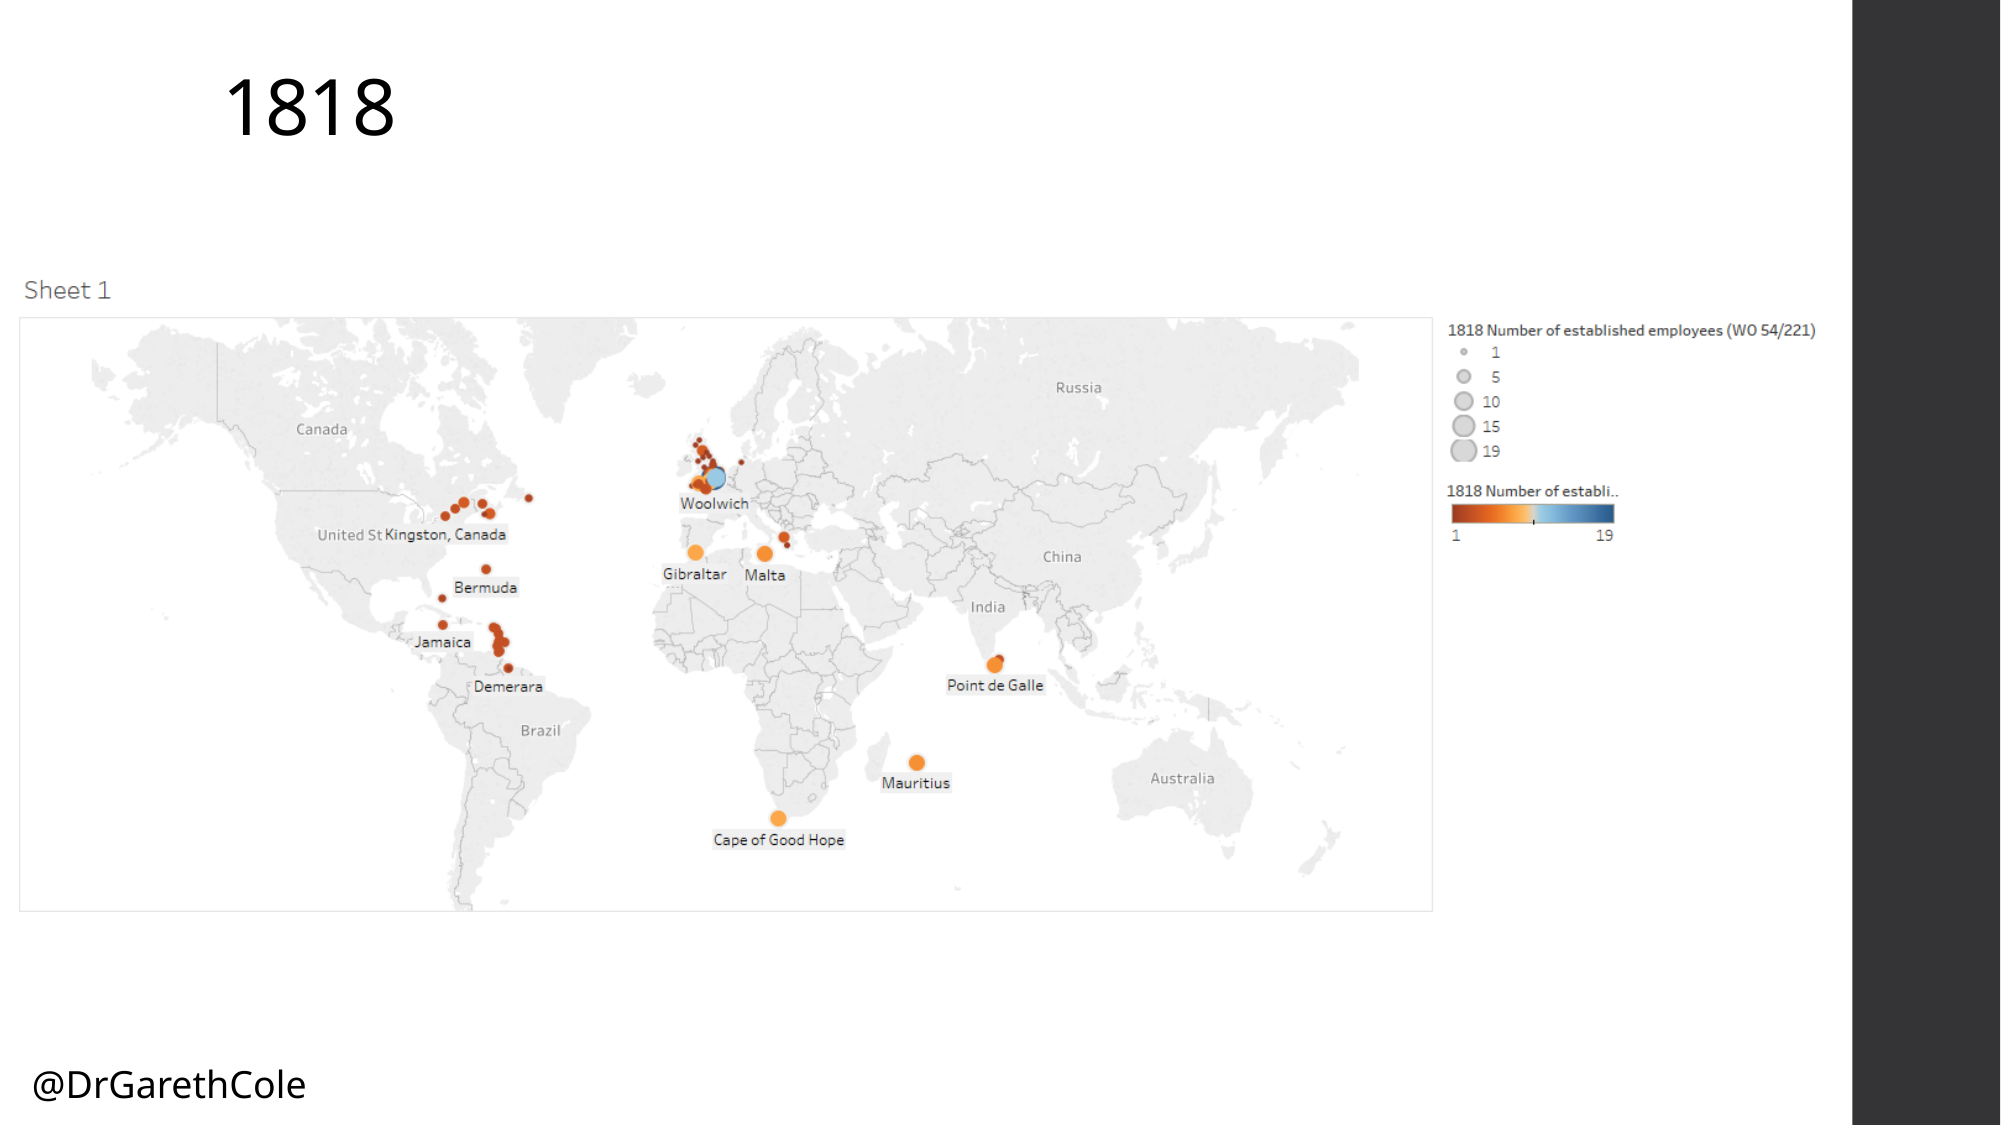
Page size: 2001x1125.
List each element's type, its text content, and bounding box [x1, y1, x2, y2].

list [18, 263, 1821, 912]
title 1818 [206, 60, 1797, 160]
text_box @DrGarethCole [17, 1053, 329, 1114]
